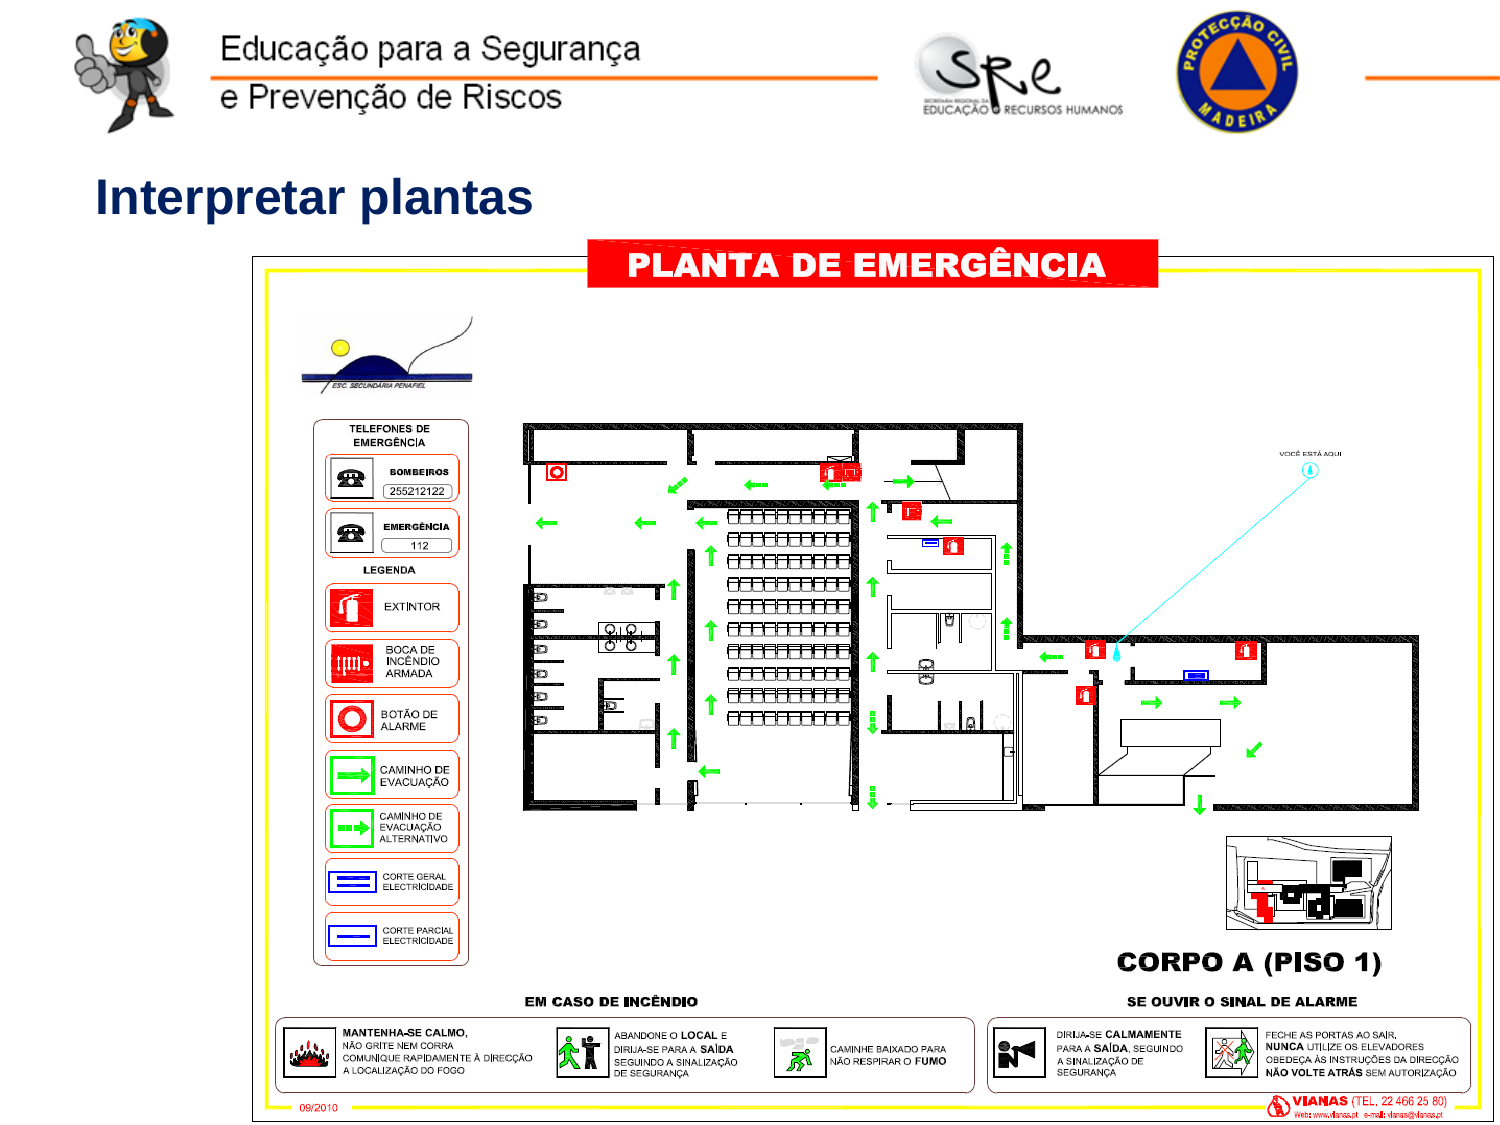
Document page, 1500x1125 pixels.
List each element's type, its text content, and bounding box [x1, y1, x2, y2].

picture [0, 0, 1500, 1125]
text_box Interpretar plantas [81, 156, 550, 232]
